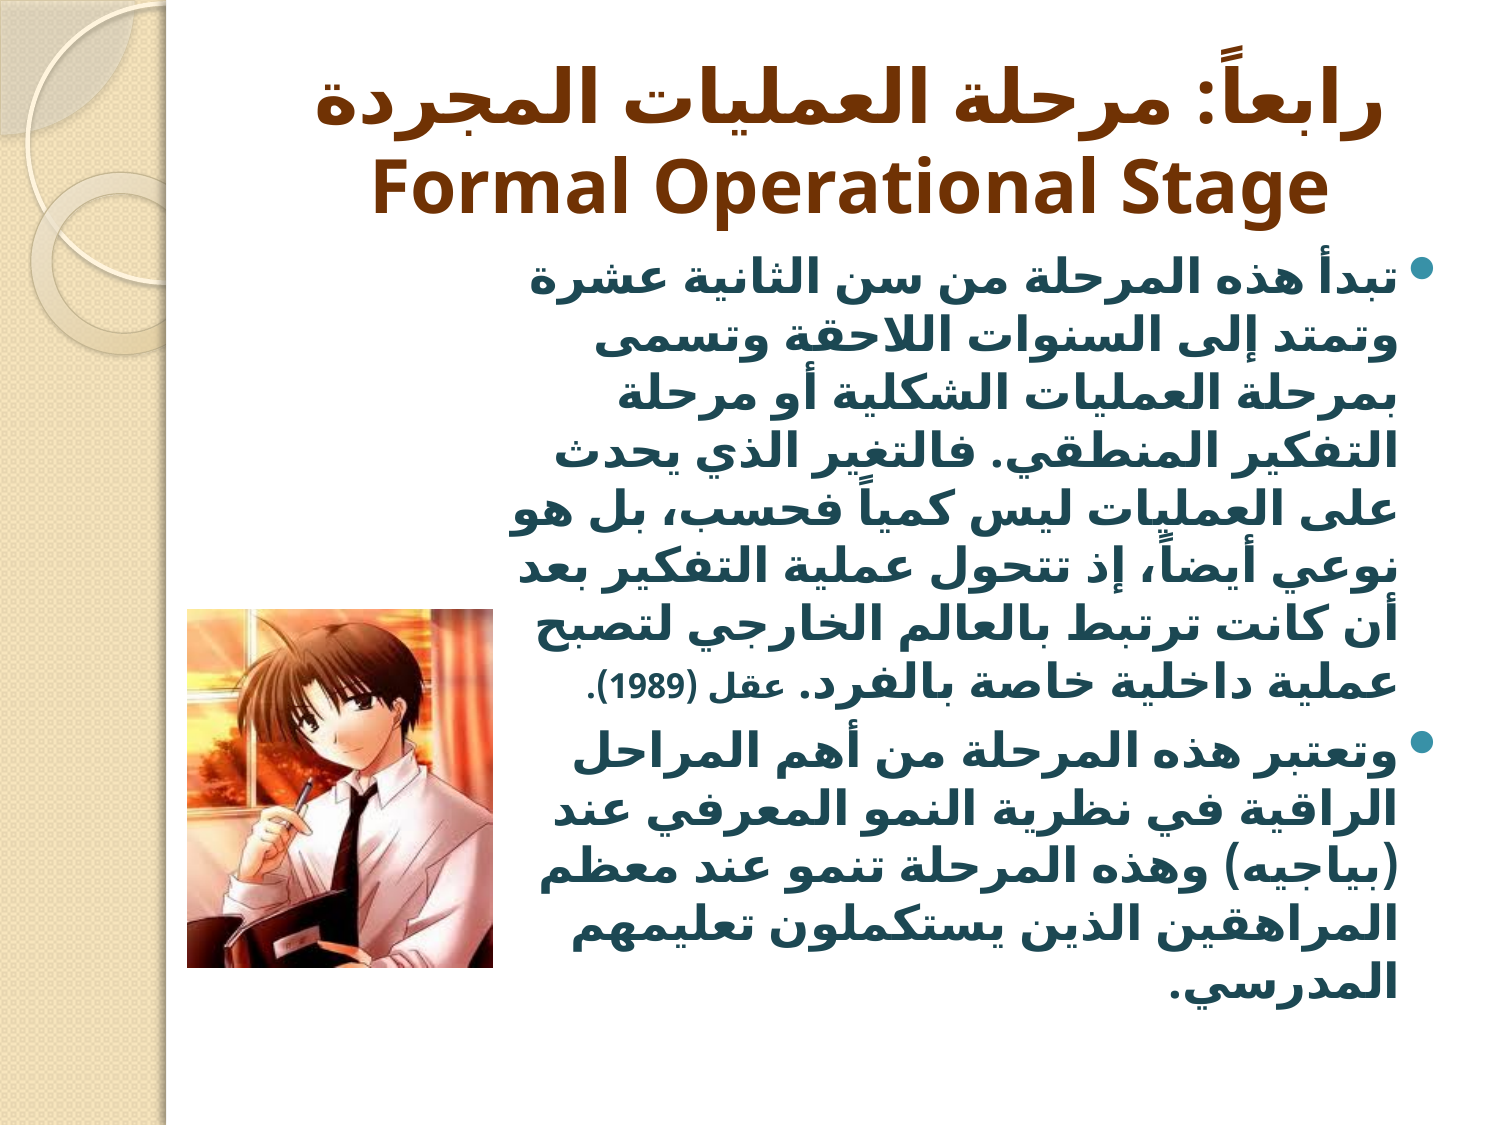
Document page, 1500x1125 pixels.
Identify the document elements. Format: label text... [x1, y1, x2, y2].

list تبدأ هذه المرحلة من سن الثانية عشرة وتمتد إلى السنوات اللاحقة وتسمى بمرحلة العمليات الشكلية أو مرحلة التفكير المنطقي. فالتغير الذي يحدث على العمليات ليس كمياً فحسب، بل هو نوعي أيضاً، إذ تتحول عملية التفكير بعد أن كانت ترتبط بالعالم الخارجي لتصبح عملية داخلية خاصة بالفرد. عقل (1989). وتعتبر هذه المرحلة من أهم المراحل الراقية في نظرية النمو المعرفي عند (بياجيه) وهذه المرحلة تنمو عند معظم المراهقين الذين يستكملون تعليمهم المدرسي. [480, 237, 1466, 1025]
picture [187, 609, 493, 968]
title رابعاً: مرحلة العمليات المجردة Formal Operational Stage [235, 45, 1466, 233]
